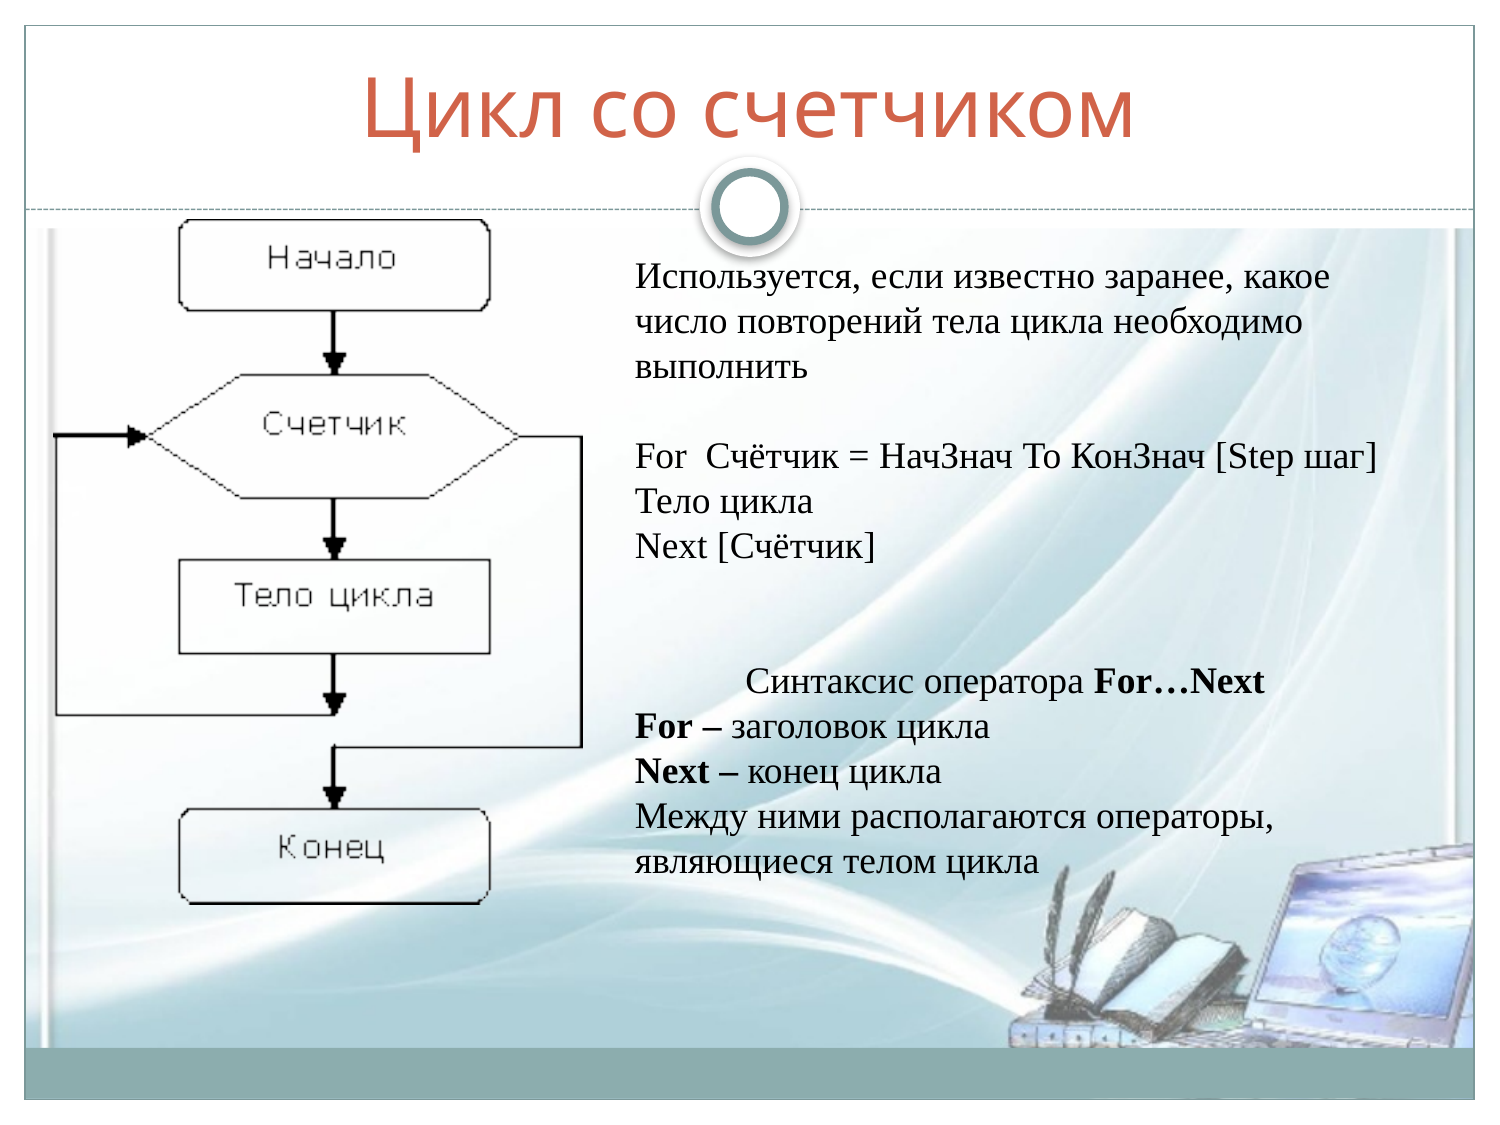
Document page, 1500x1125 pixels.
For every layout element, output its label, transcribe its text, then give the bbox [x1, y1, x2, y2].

text_box Используется, если известно заранее, какое число повторений тела цикла необходимо выполнить For Счётчик = НачЗнач То КонЗнач [Step шаг] Тело цикла Next [Счётчик] Синтаксис оператора For…Next For – заголовок цикла Next – конец цикла Между ними располагаются операторы, являющиеся телом цикла [620, 243, 1400, 934]
picture [26, 219, 1473, 1047]
title Цикл со счетчиком [49, 37, 1450, 162]
